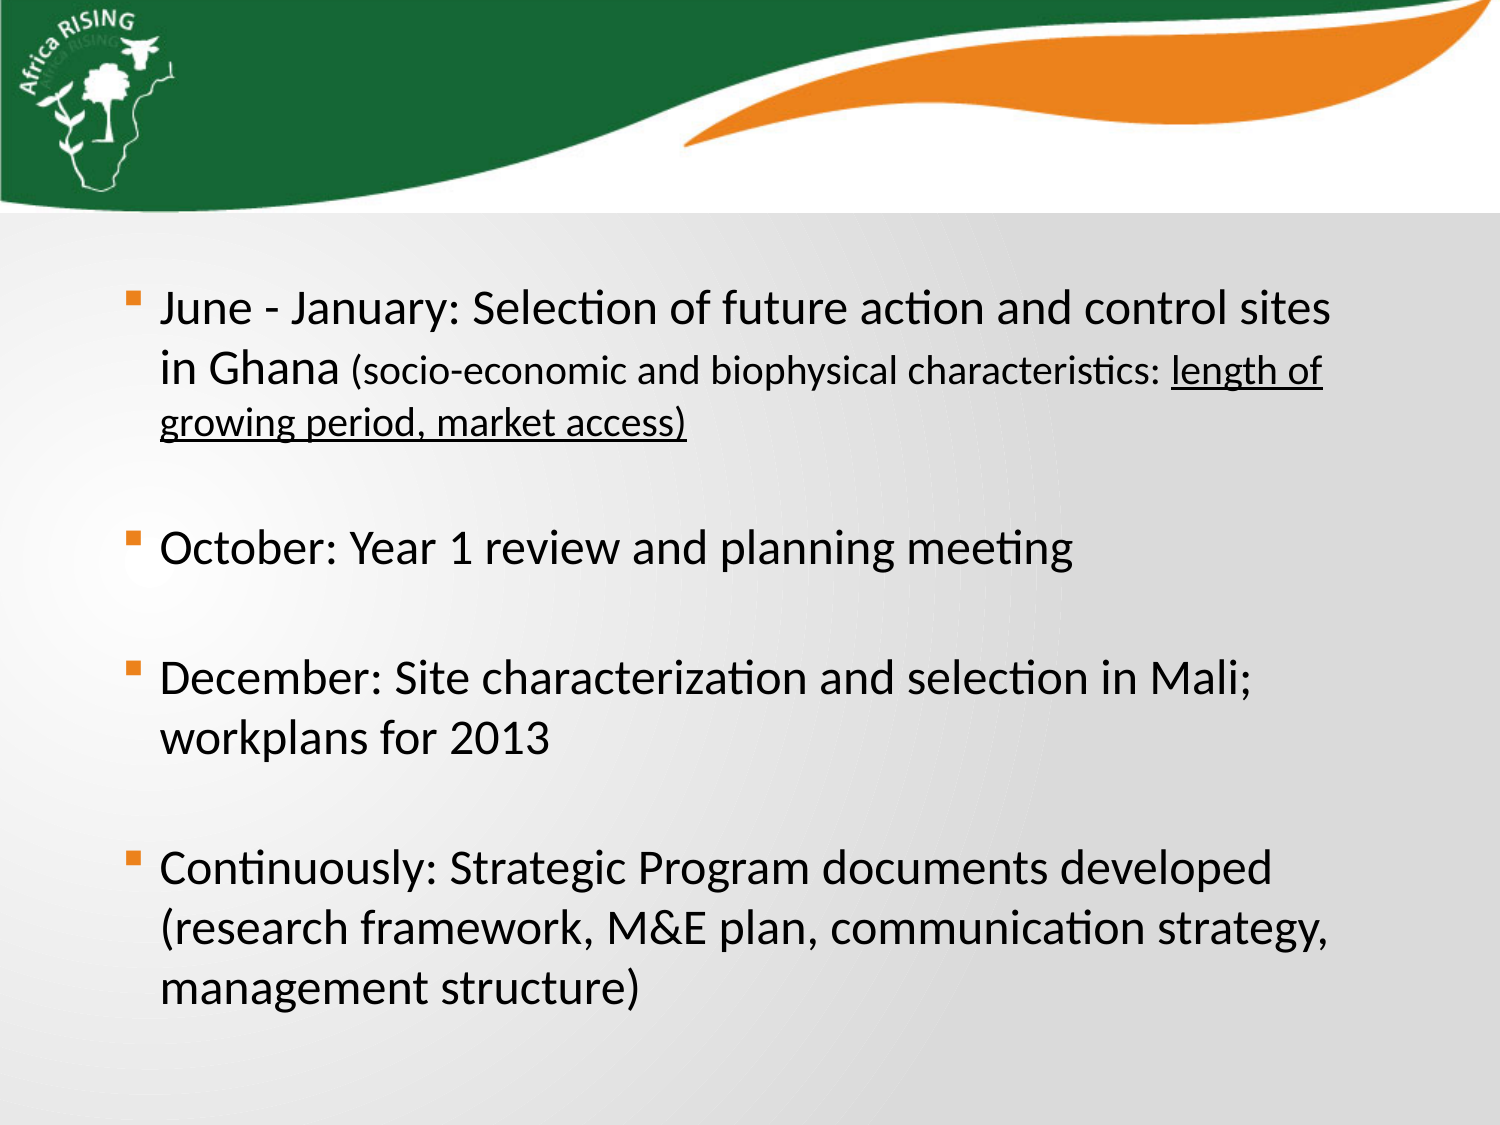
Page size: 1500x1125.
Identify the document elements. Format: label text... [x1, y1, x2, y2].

list June - January: Selection of future action and control sites in Ghana (socio-economic and biophysical characteristics: length of growing period, market access) October: Year 1 review and planning meeting December: Site characterization and selection in Mali; workplans for 2013 Continuously: Strategic Program documents developed (research framework, M&E plan, communication strategy, management structure) [88, 267, 1364, 930]
picture [0, 0, 1500, 213]
